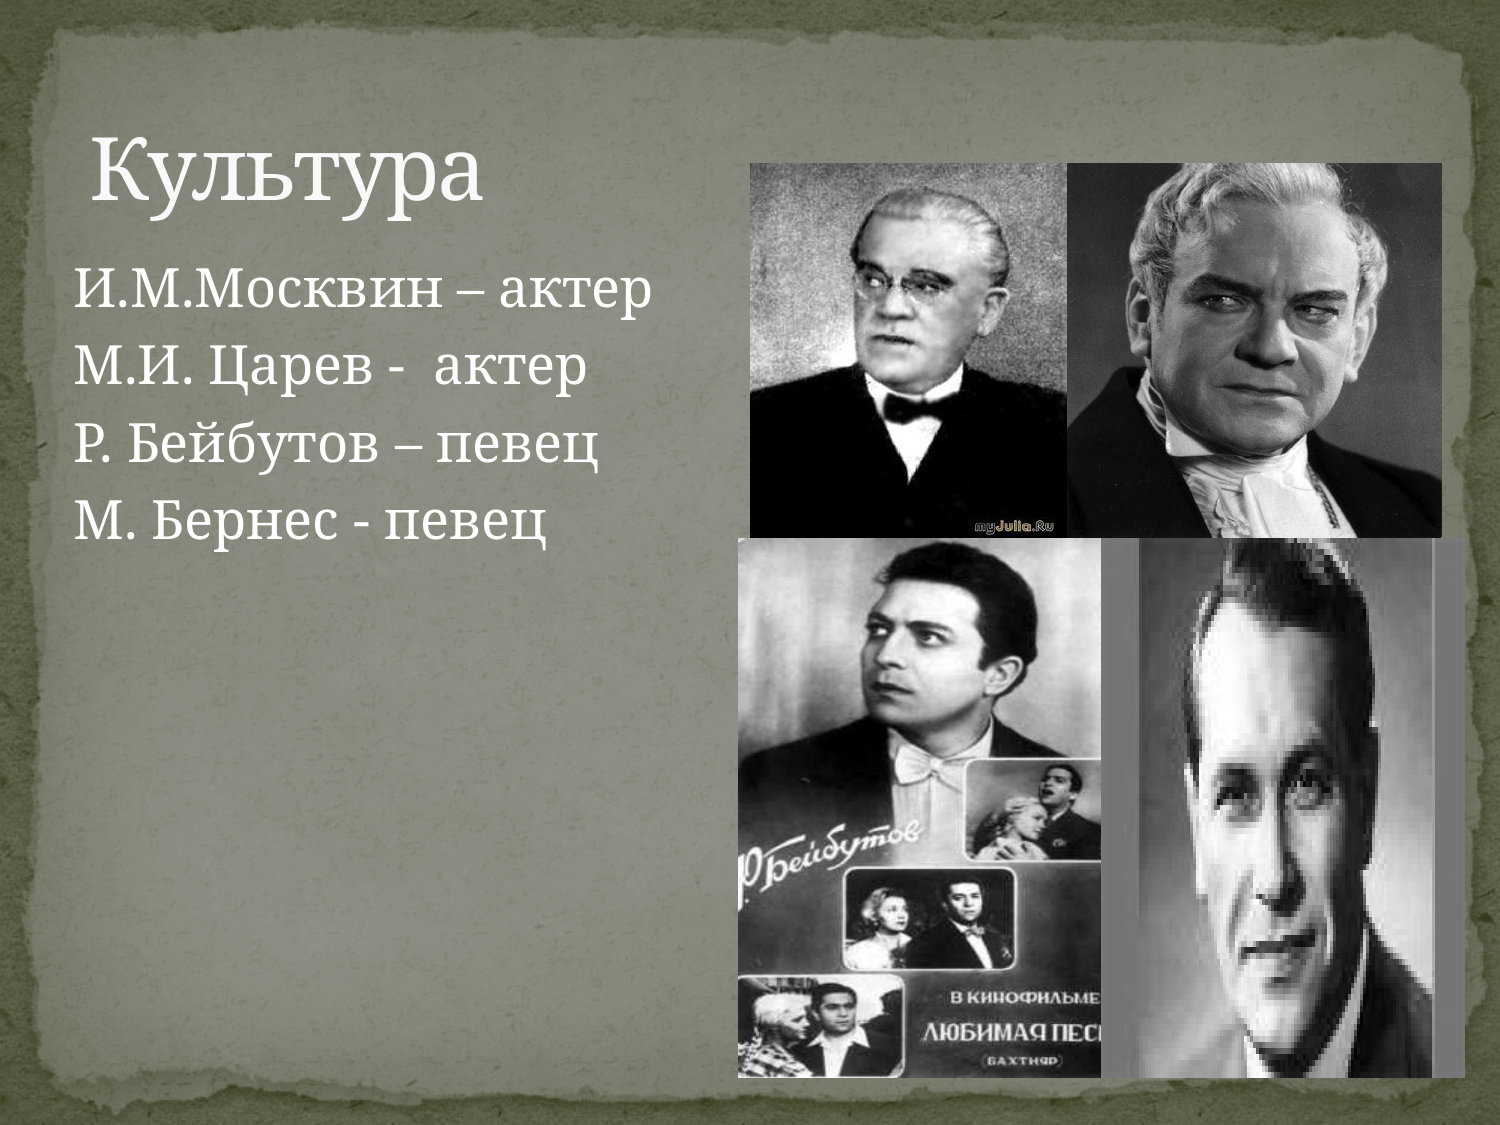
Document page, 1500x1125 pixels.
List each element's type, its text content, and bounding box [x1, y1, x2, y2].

picture [738, 163, 1465, 1079]
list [1075, 165, 1441, 528]
list И.М.Москвин – актер М.И. Царев - актер Р. Бейбутов – певец М. Бернес - певец [58, 246, 725, 997]
title Культура [74, 24, 1425, 225]
